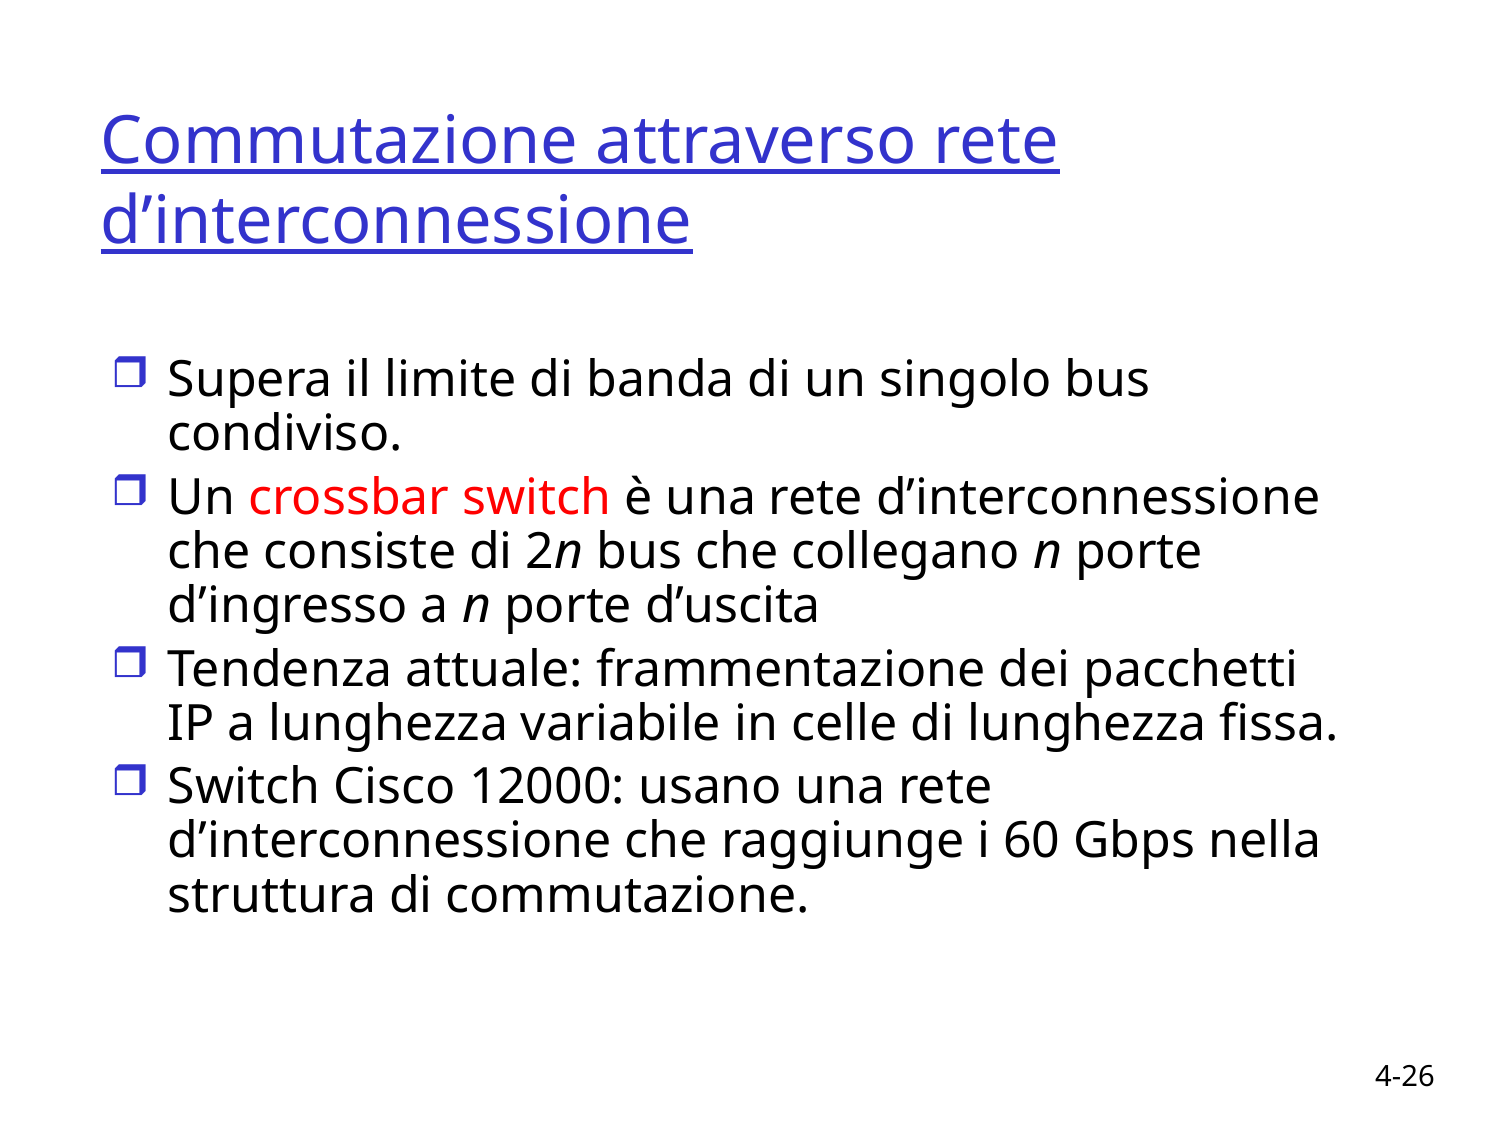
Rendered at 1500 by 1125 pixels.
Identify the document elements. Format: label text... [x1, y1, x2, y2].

title Commutazione attraverso rete d’interconnessione [85, 83, 1361, 272]
slide_number 4-26 [1338, 1049, 1451, 1125]
list Supera il limite di banda di un singolo bus condiviso. Un crossbar switch è una rete d’interconnessione che consiste di 2n bus che collegano n porte d’ingresso a n porte d’uscita Tendenza attuale: frammentazione dei pacchetti IP a lunghezza variabile in celle di lunghezza fissa. Switch Cisco 12000: usano una rete d’interconnessione che raggiunge i 60 Gbps nella struttura di commutazione. [96, 345, 1372, 920]
